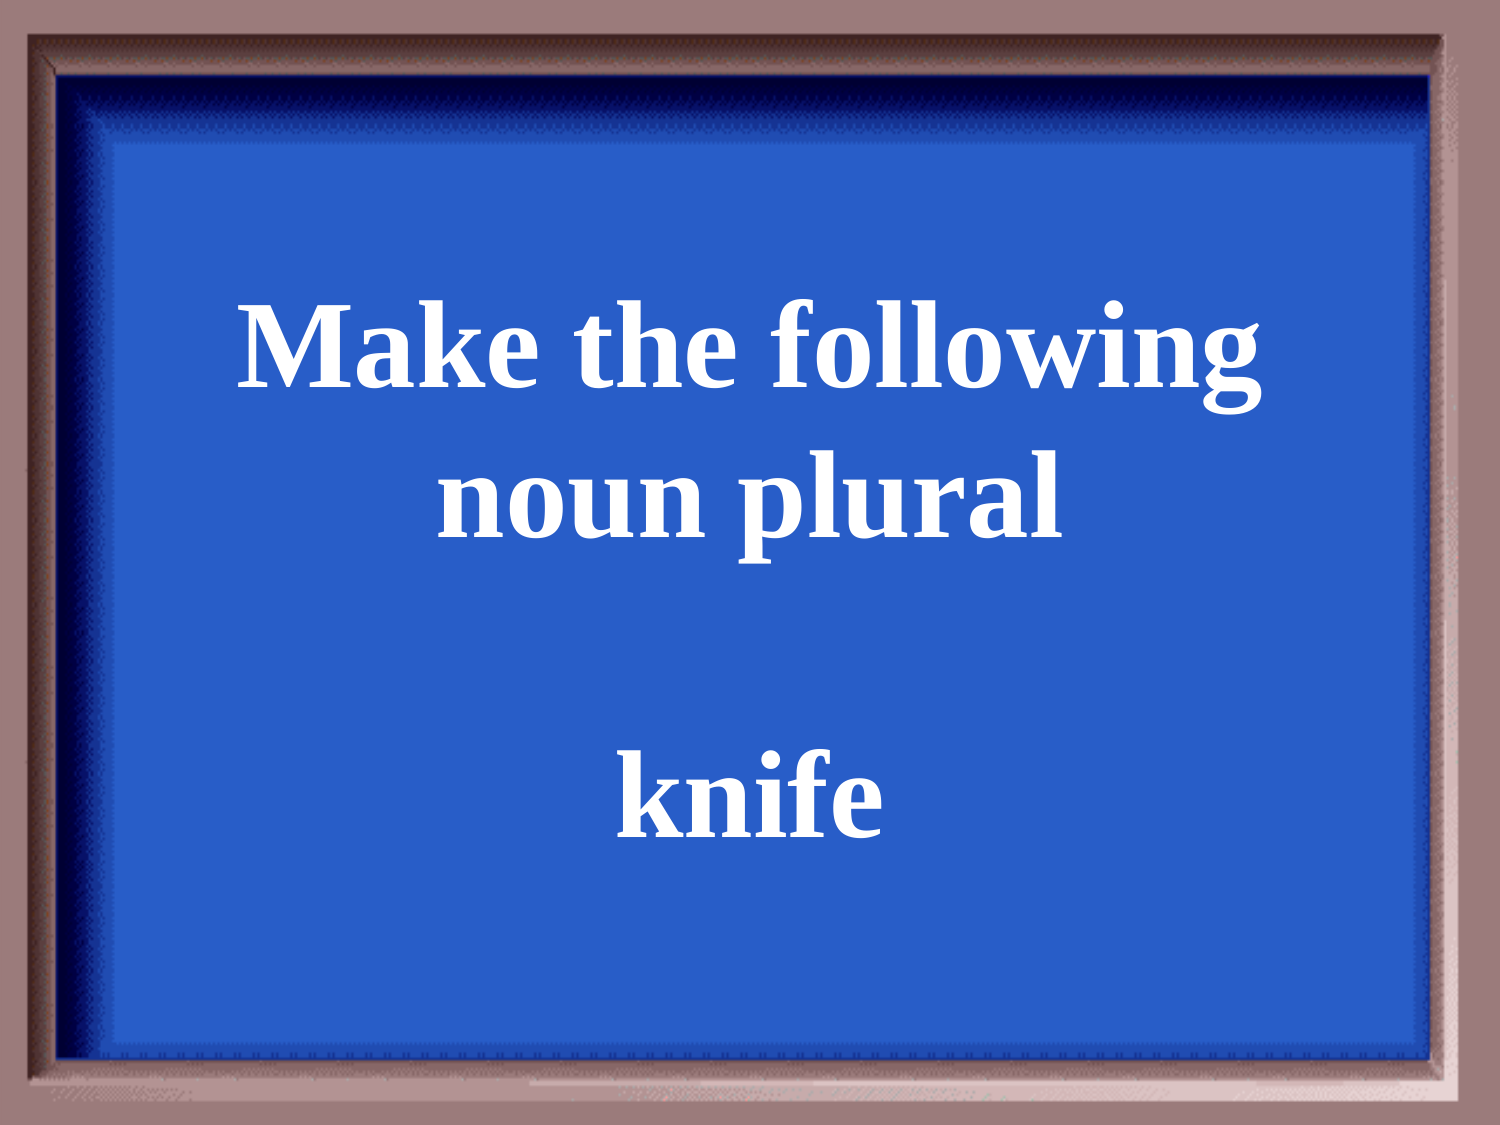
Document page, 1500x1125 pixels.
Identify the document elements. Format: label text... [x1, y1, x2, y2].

picture [0, 0, 1500, 1125]
title Make the following noun plural knife [112, 112, 1388, 1013]
